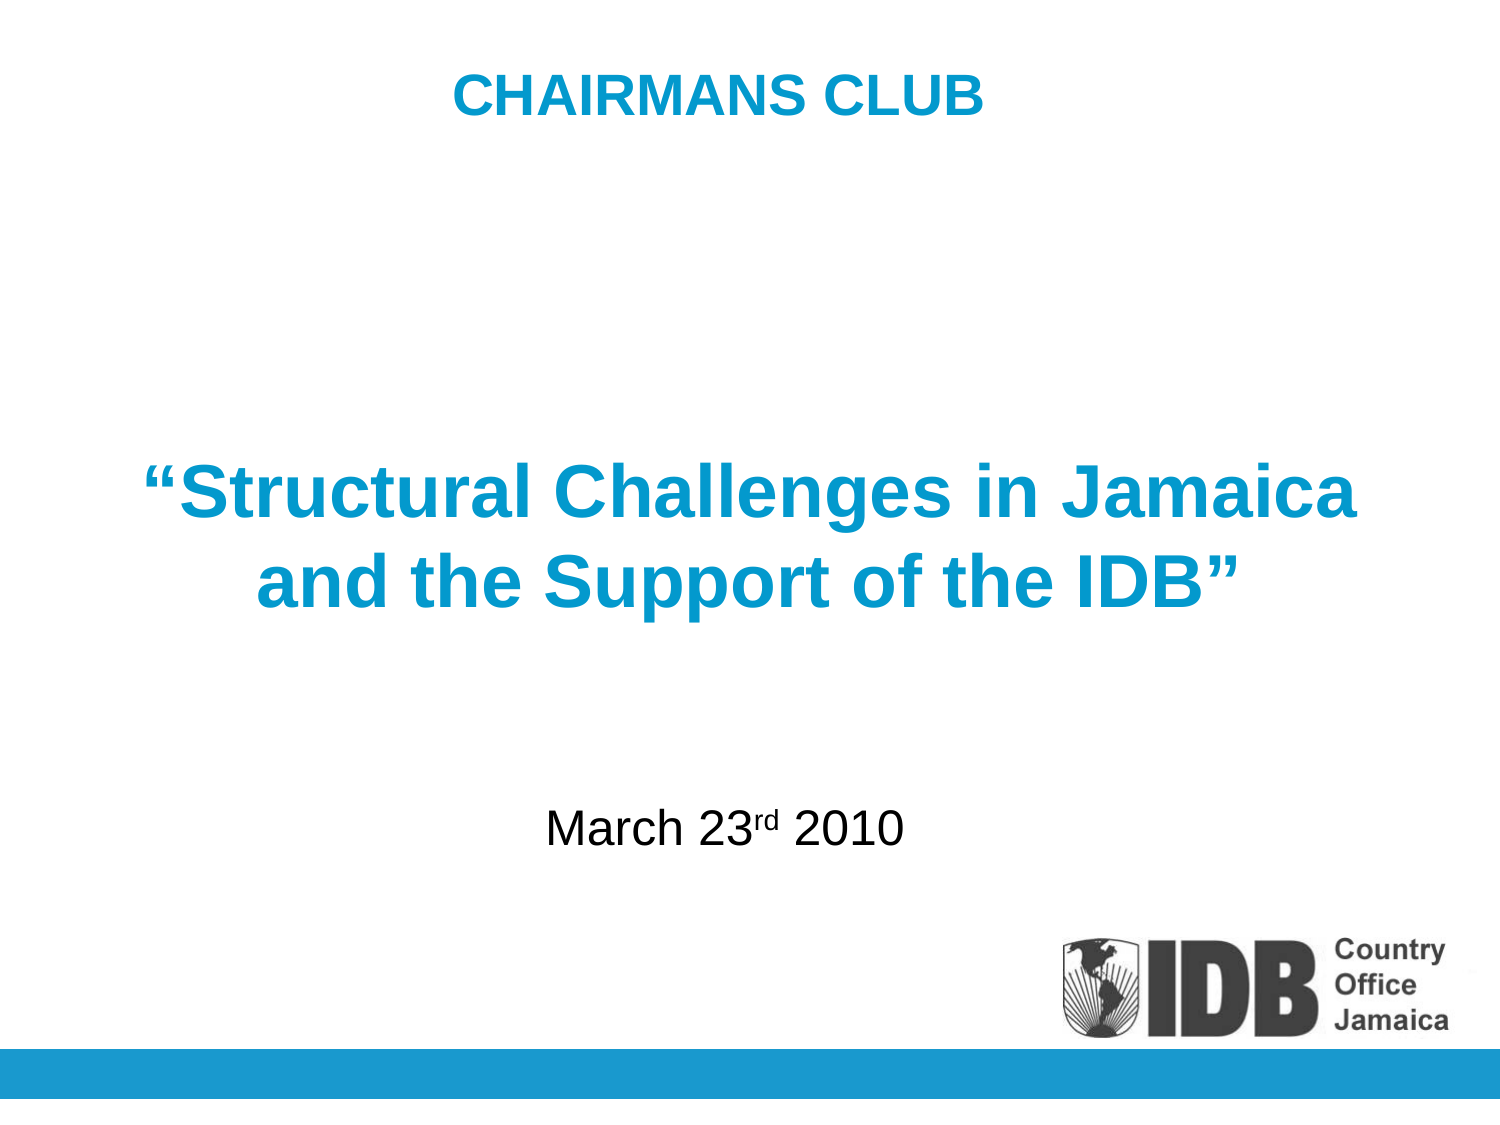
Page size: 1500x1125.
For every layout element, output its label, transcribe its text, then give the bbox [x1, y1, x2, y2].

picture [0, 1049, 1500, 1099]
picture [1062, 937, 1477, 1039]
text_box CHAIRMANS CLUB [212, 50, 1225, 135]
title “Structural Challenges in Jamaica and the Support of the IDB” [112, 224, 1388, 751]
text_box March 23rd 2010 [262, 787, 1188, 863]
